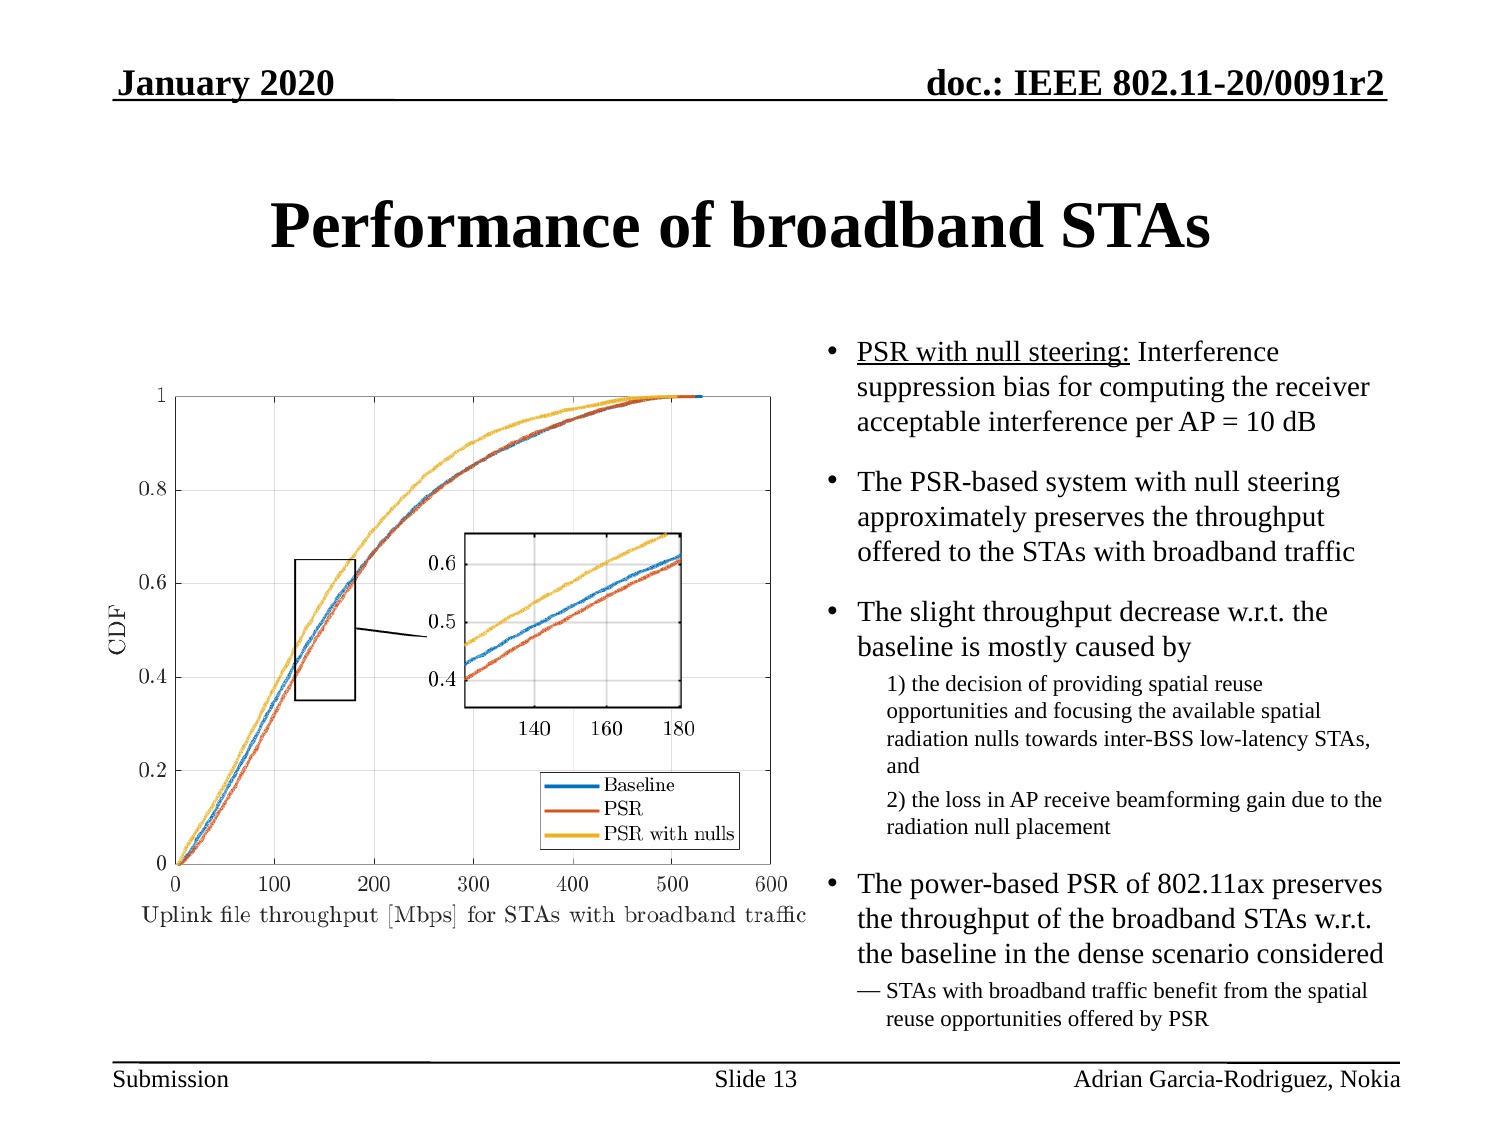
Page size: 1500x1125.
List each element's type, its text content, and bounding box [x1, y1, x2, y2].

text_box PSR with null steering: Interference suppression bias for computing the receiver acceptable interference per AP = 10 dB The PSR-based system with null steering approximately preserves the throughput offered to the STAs with broadband traffic The slight throughput decrease w.r.t. the baseline is mostly caused by 1) the decision of providing spatial reuse opportunities and focusing the available spatial radiation nulls towards inter-BSS low-latency STAs, and 2) the loss in AP receive beamforming gain due to the radiation null placement The power-based PSR of 802.11ax preserves the throughput of the broadband STAs w.r.t. the baseline in the dense scenario considered STAs with broadband traffic benefit from the spatial reuse opportunities offered by PSR [812, 324, 1402, 1055]
slide_number Slide 13 [712, 1061, 800, 1123]
footer Adrian Garcia-Rodriguez, Nokia [878, 1061, 1402, 1093]
picture [108, 385, 812, 931]
text_box January 2020 [117, 58, 507, 104]
title Performance of broadband STAs [74, 149, 1426, 291]
